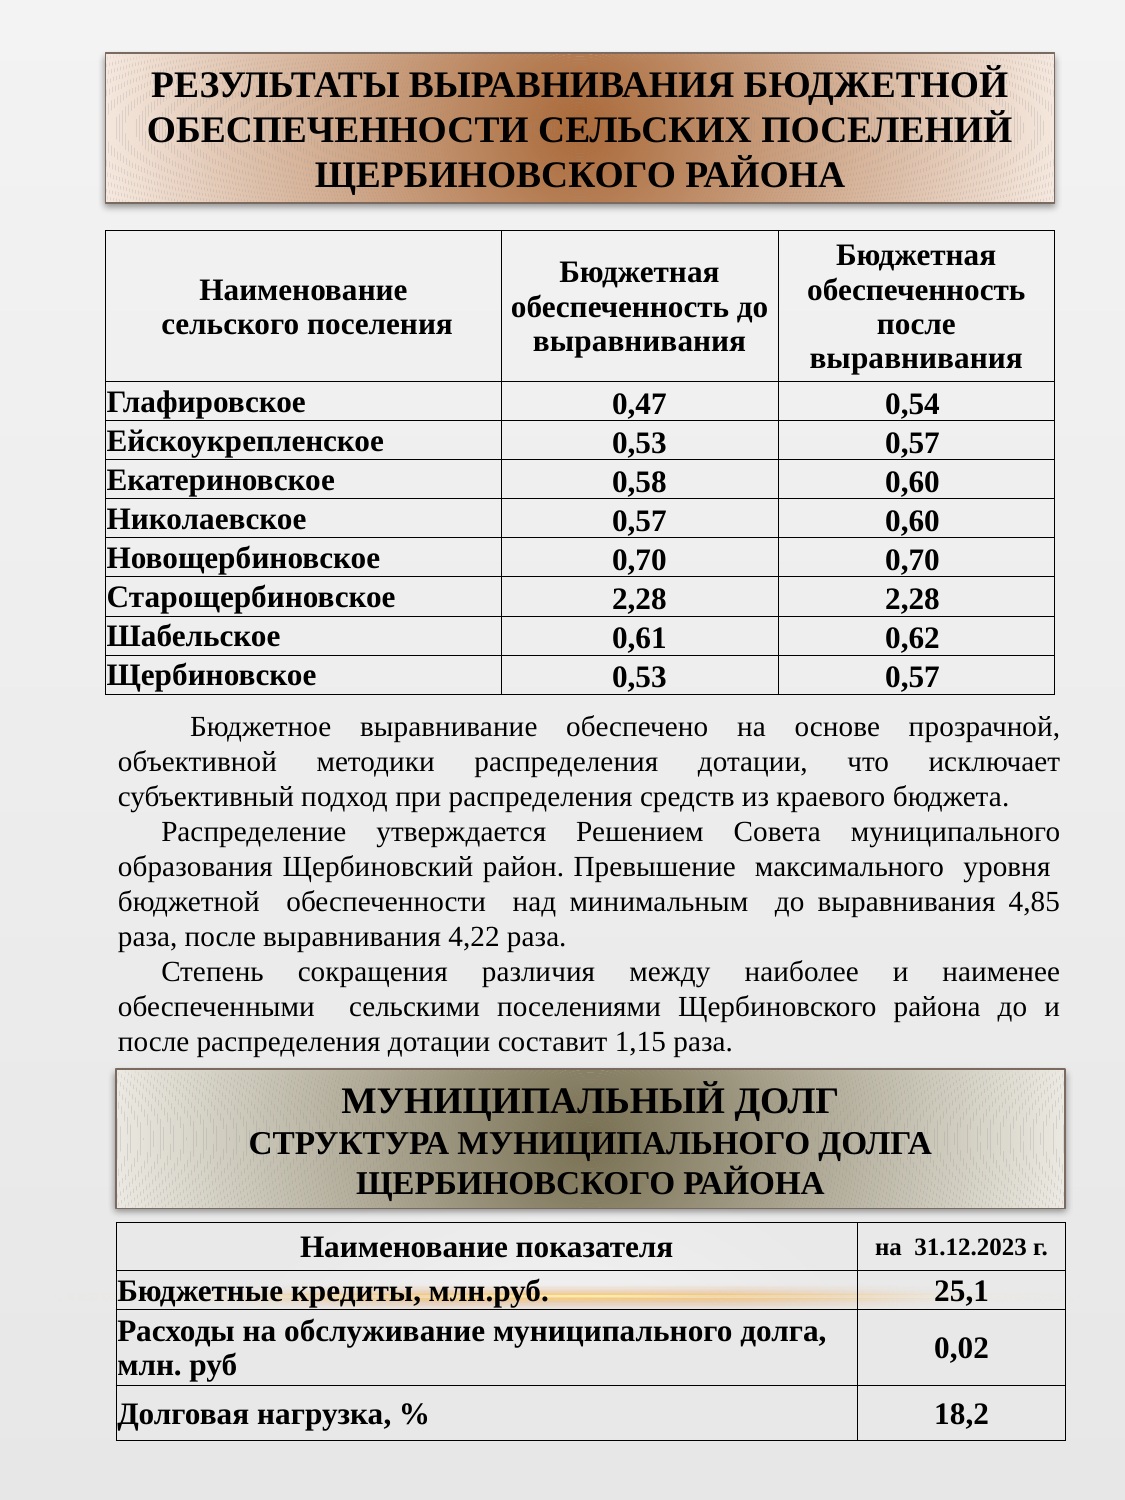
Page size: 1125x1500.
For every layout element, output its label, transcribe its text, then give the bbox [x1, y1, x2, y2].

table_cell 25,1 [858, 1271, 1065, 1309]
table_cell Ейскоукрепленское [106, 421, 501, 459]
table_cell Старощербиновское [106, 577, 501, 616]
table_cell 0,02 [858, 1310, 1065, 1385]
table_cell 0,57 [502, 499, 778, 537]
table_cell 0,60 [779, 499, 1054, 537]
table_cell Глафировское [106, 382, 501, 420]
table_cell 0,47 [502, 382, 778, 420]
text_box РЕЗУЛЬТАТЫ ВЫРАВНИВАНИЯ БЮДЖЕТНОЙ ОБЕСПЕЧЕННОСТИ СЕЛЬСКИХ ПОСЕЛЕНИЙ ЩЕРБИНОВСКОГО РАЙОНА [105, 52, 1055, 204]
table_cell Расходы на обслуживание муниципального долга, млн. руб [117, 1310, 857, 1385]
table_cell 0,62 [779, 617, 1054, 655]
table_cell 0,57 [779, 656, 1054, 694]
table_cell 0,53 [502, 421, 778, 459]
table_header Бюджетная обеспеченность после выравнивания [779, 231, 1054, 381]
table_cell 18,2 [858, 1386, 1065, 1440]
picture [0, 0, 1125, 1500]
table_cell Долговая нагрузка, % [117, 1386, 857, 1440]
table_cell Бюджетные кредиты, млн.руб. [117, 1271, 857, 1309]
table_cell 2,28 [502, 577, 778, 616]
table_cell Николаевское [106, 499, 501, 537]
table_header Наименование сельского поселения [106, 231, 501, 381]
table_cell 0,70 [502, 538, 778, 576]
table_cell 0,57 [779, 421, 1054, 459]
table_cell Щербиновское [106, 656, 501, 694]
table_header на 31.12.2023 г. [858, 1223, 1065, 1270]
table_cell 0,53 [502, 656, 778, 694]
table_cell 0,54 [779, 382, 1054, 420]
table_cell 0,60 [779, 460, 1054, 498]
table_cell 0,61 [502, 617, 778, 655]
table_cell Новощербиновское [106, 538, 501, 576]
table_header Бюджетная обеспеченность до выравнивания [502, 231, 778, 381]
text_box МУНИЦИПАЛЬНЫЙ ДОЛГ СТРУКТУРА МУНИЦИПАЛЬНОГО ДОЛГА ЩЕРБИНОВСКОГО РАЙОНА [115, 1068, 1066, 1209]
table_cell 0,70 [779, 538, 1054, 576]
table_cell 0,58 [502, 460, 778, 498]
text_box Бюджетное выравнивание обеспечено на основе прозрачной, объективной методики распределения дотации, что исключает субъективный подход при распределения средств из краевого бюджета. Распределение утверждается Решением Совета муниципального образования Щербиновский район. Превышение максимального уровня бюджетной обеспеченности над минимальным до выравнивания 4,85 раза, после выравнивания 4,22 раза. Степень сокращения различия между наиболее и наименее обеспеченными сельскими поселениями Щербиновского района до и после распределения дотации составит 1,15 раза. [103, 700, 1076, 1065]
table_cell 2,28 [779, 577, 1054, 616]
table_header Наименование показателя [117, 1223, 857, 1270]
table_cell Шабельское [106, 617, 501, 655]
table_cell Екатериновское [106, 460, 501, 498]
